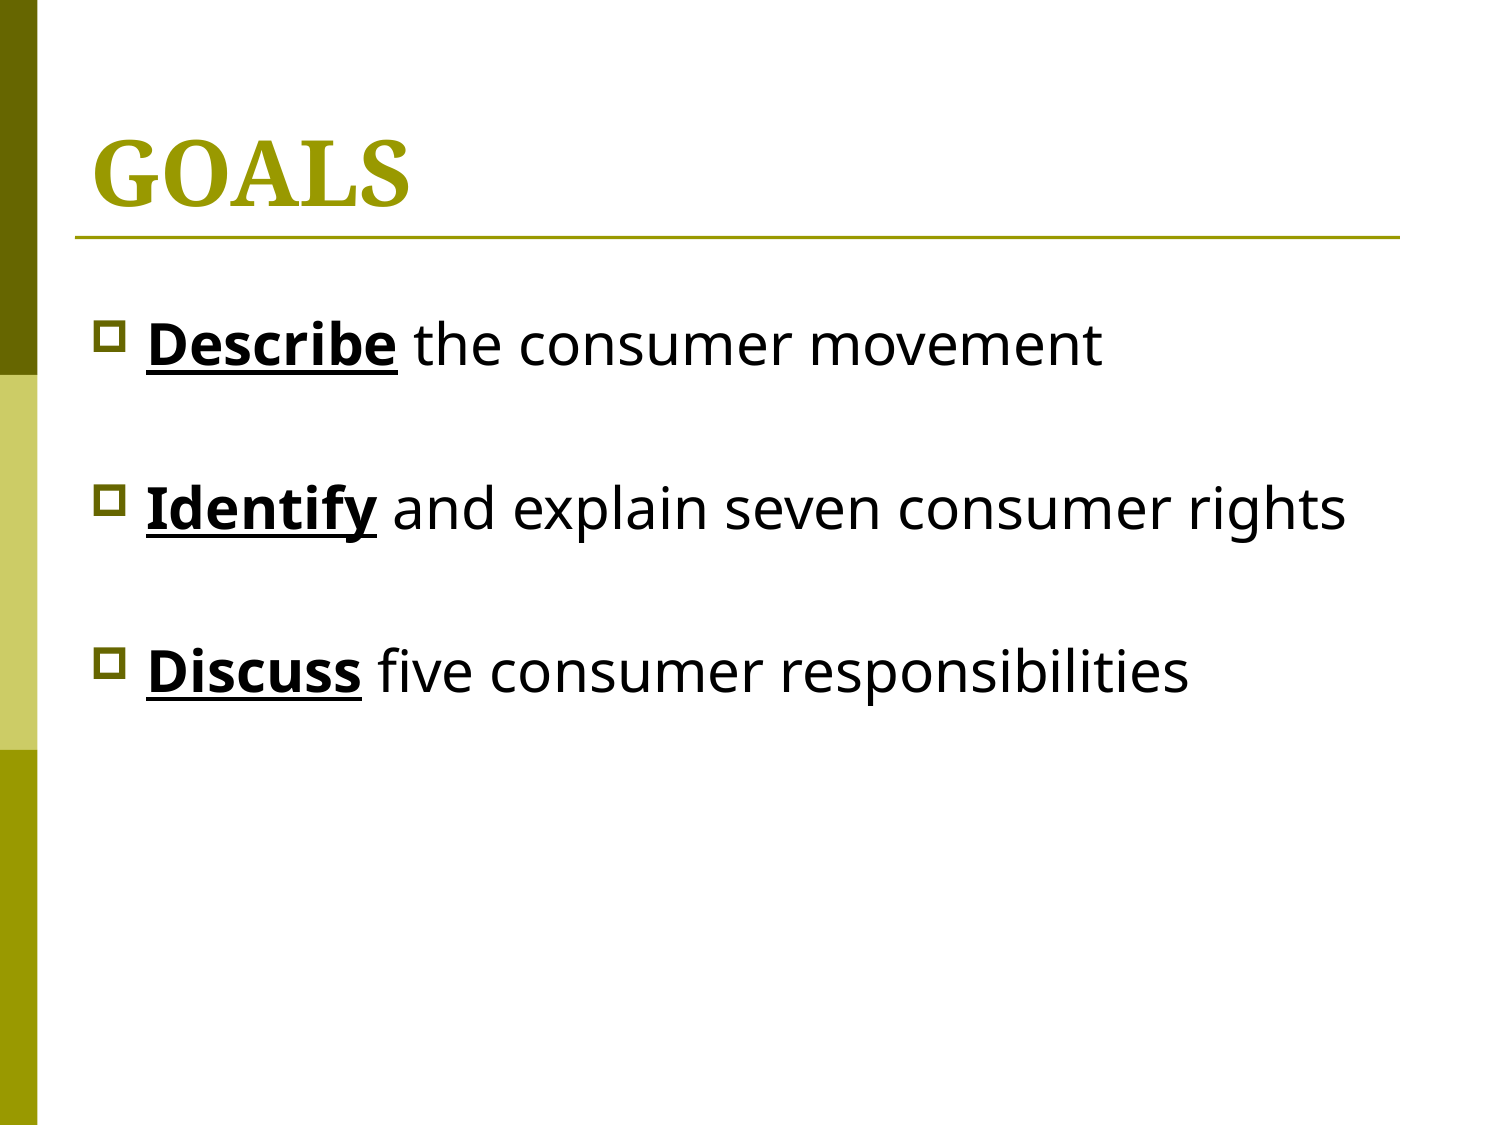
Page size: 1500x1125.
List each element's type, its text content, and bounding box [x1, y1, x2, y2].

title GOALS [74, 45, 1426, 233]
list Describe the consumer movement Identify and explain seven consumer rights Discuss five consumer responsibilities [74, 299, 1426, 1006]
